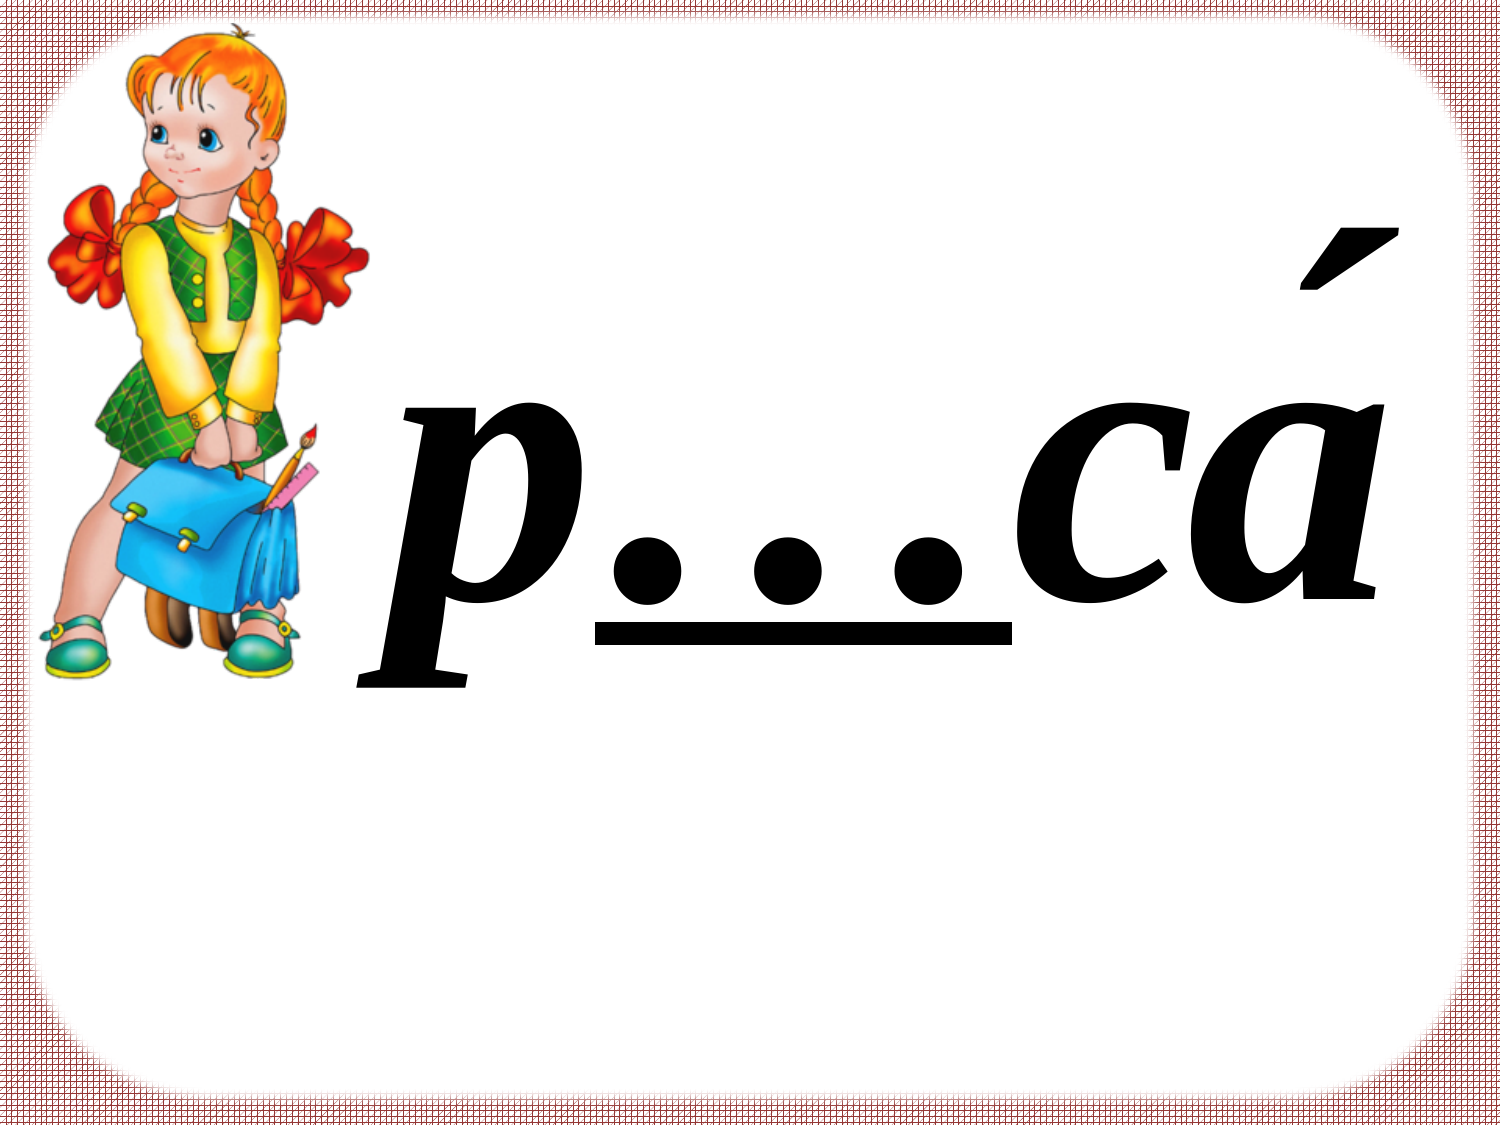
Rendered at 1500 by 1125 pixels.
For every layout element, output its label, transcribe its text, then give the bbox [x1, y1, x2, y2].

picture [23, 23, 384, 697]
text_box р…са́ [388, 175, 1430, 691]
